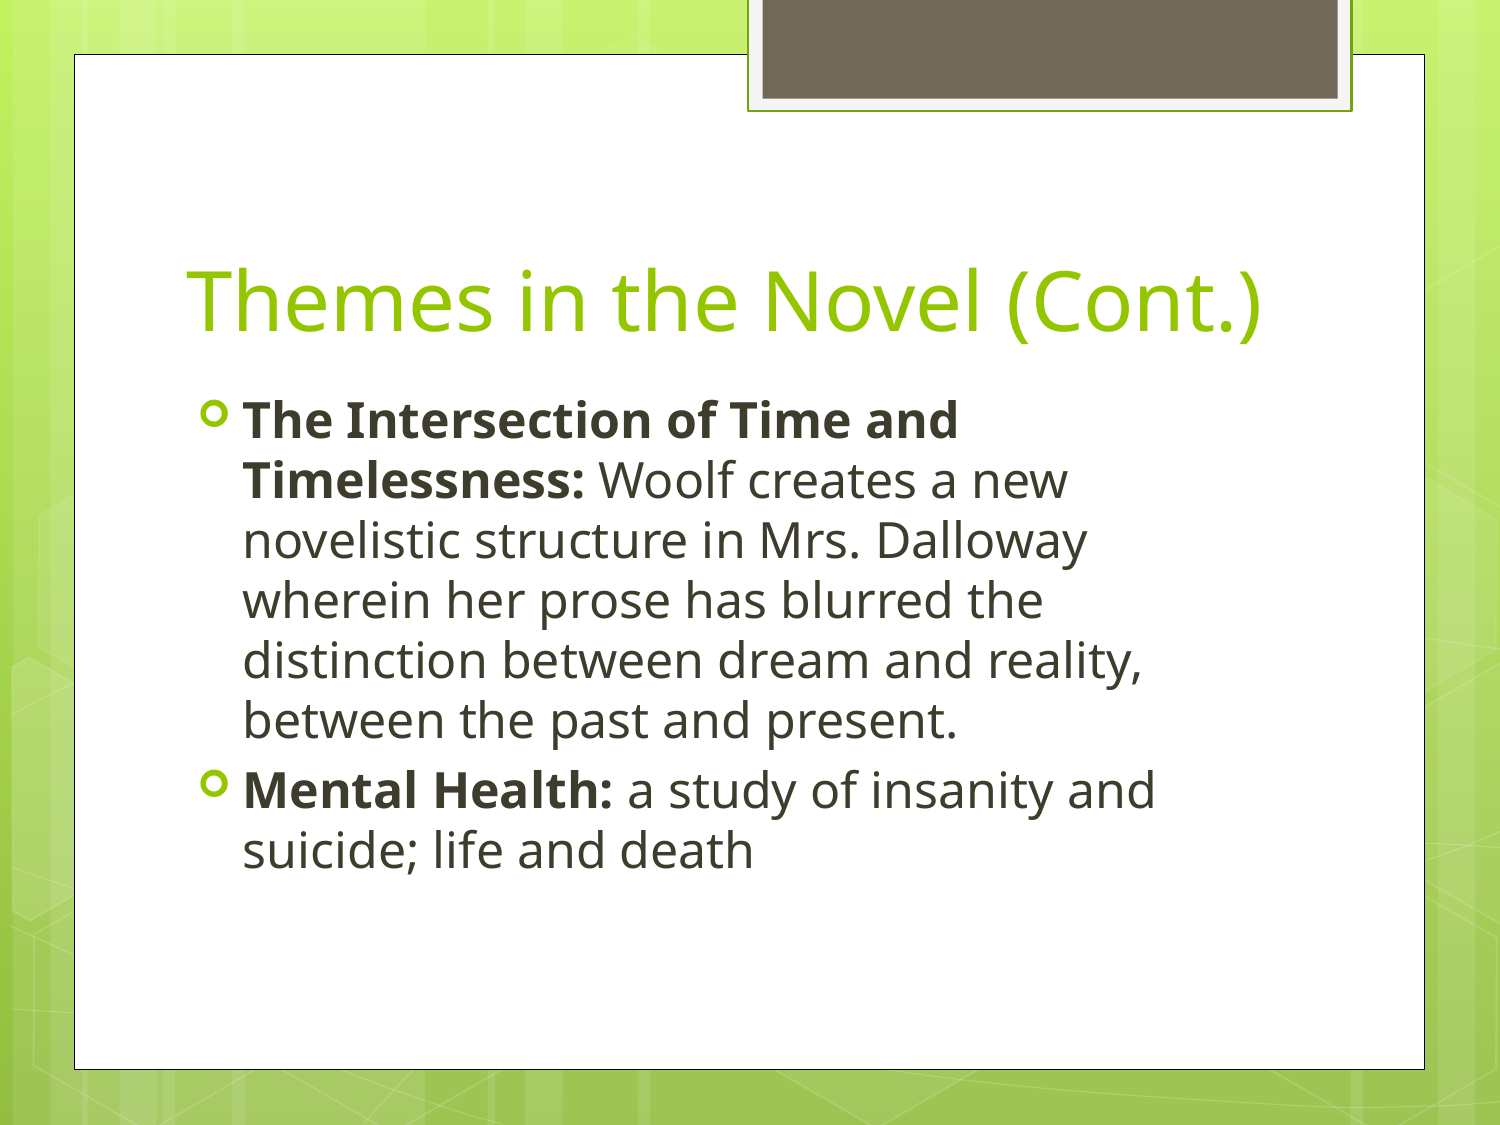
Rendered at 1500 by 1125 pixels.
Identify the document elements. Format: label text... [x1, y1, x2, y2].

title Themes in the Novel (Cont.) [171, 168, 1324, 357]
list The Intersection of Time and Timelessness: Woolf creates a new novelistic structure in Mrs. Dalloway wherein her prose has blurred the distinction between dream and reality, between the past and present. Mental Health: a study of insanity and suicide; life and death [171, 381, 1283, 957]
